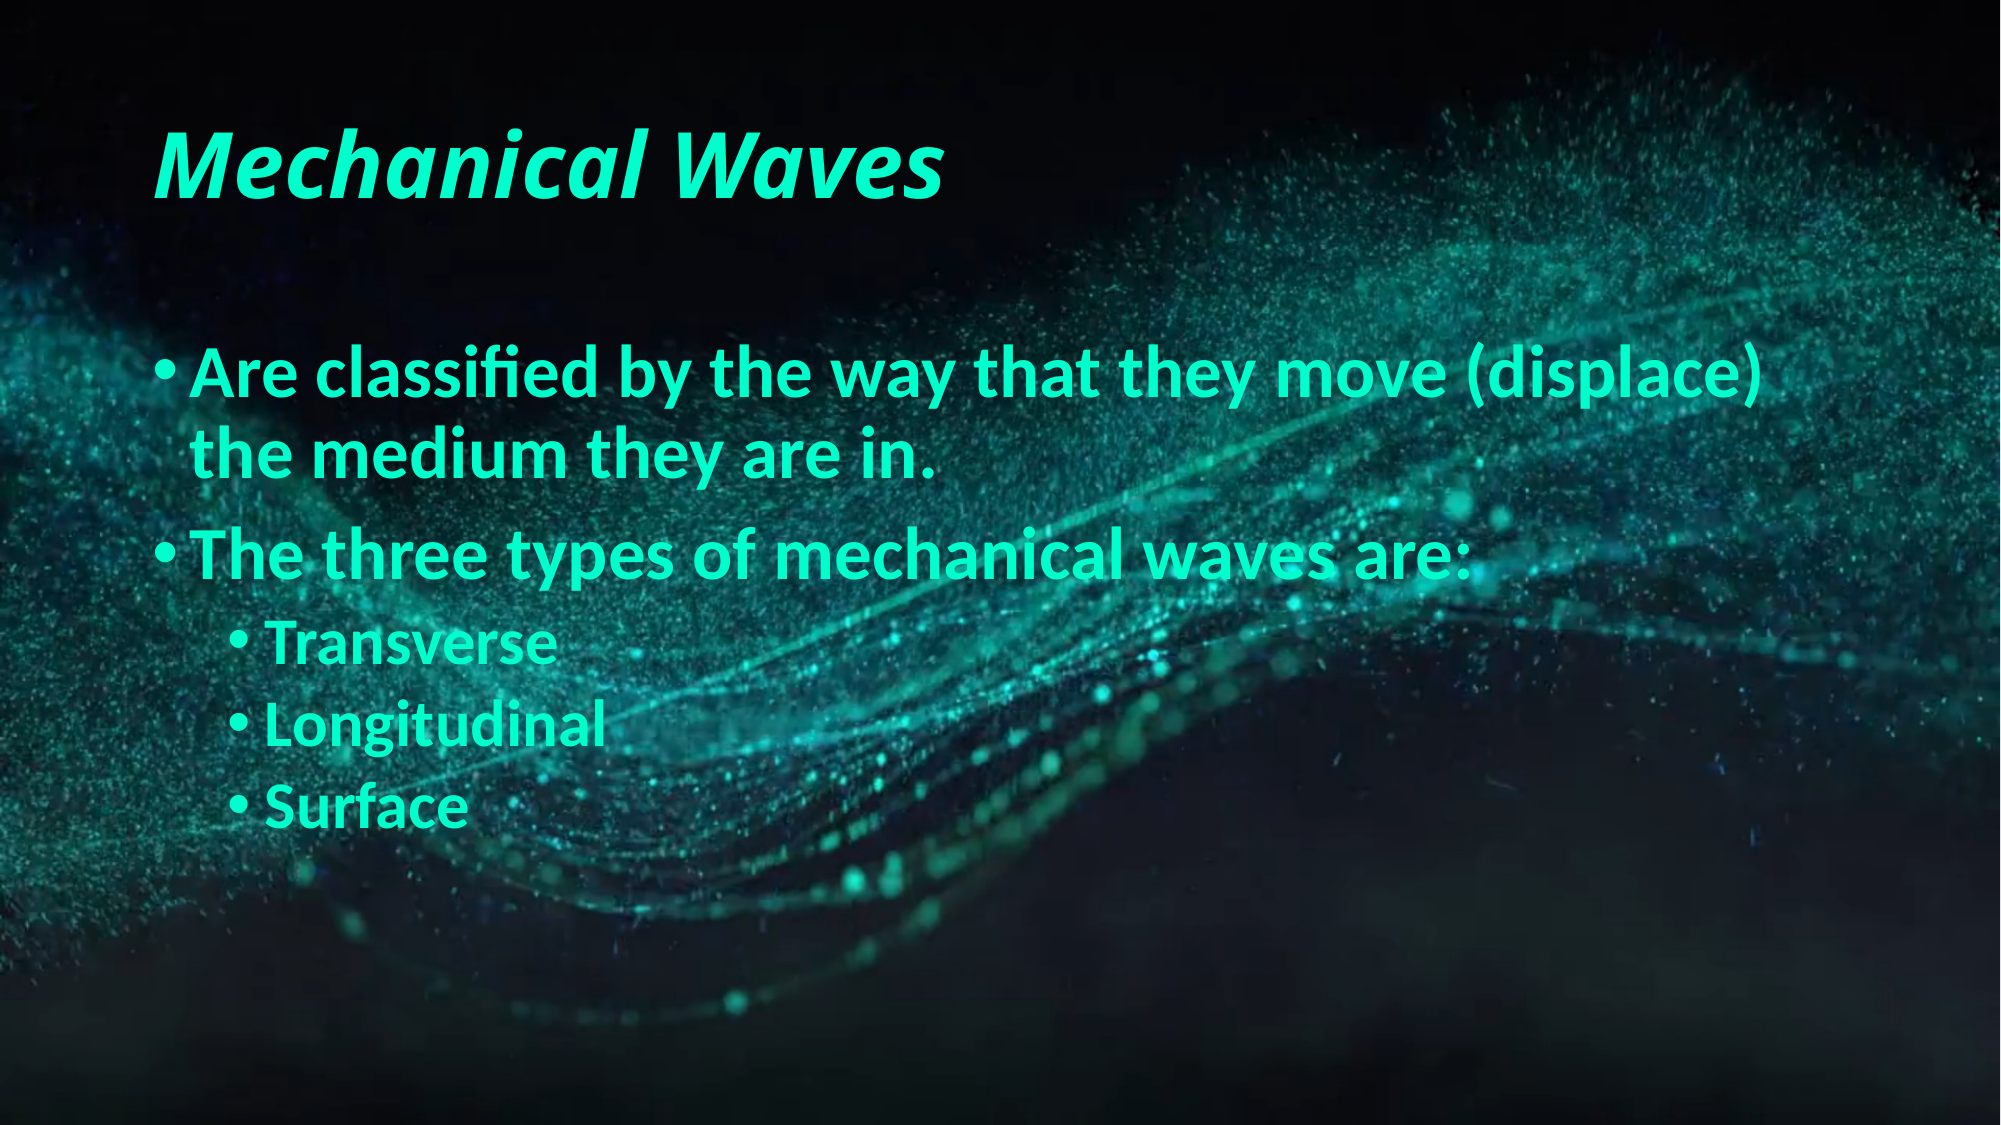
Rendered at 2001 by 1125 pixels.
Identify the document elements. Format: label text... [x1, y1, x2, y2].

picture [0, 0, 2001, 1125]
title Mechanical Waves [137, 59, 1863, 278]
list Are classified by the way that they move (displace) the medium they are in. The three types of mechanical waves are: Transverse Longitudinal Surface [137, 324, 1819, 1063]
